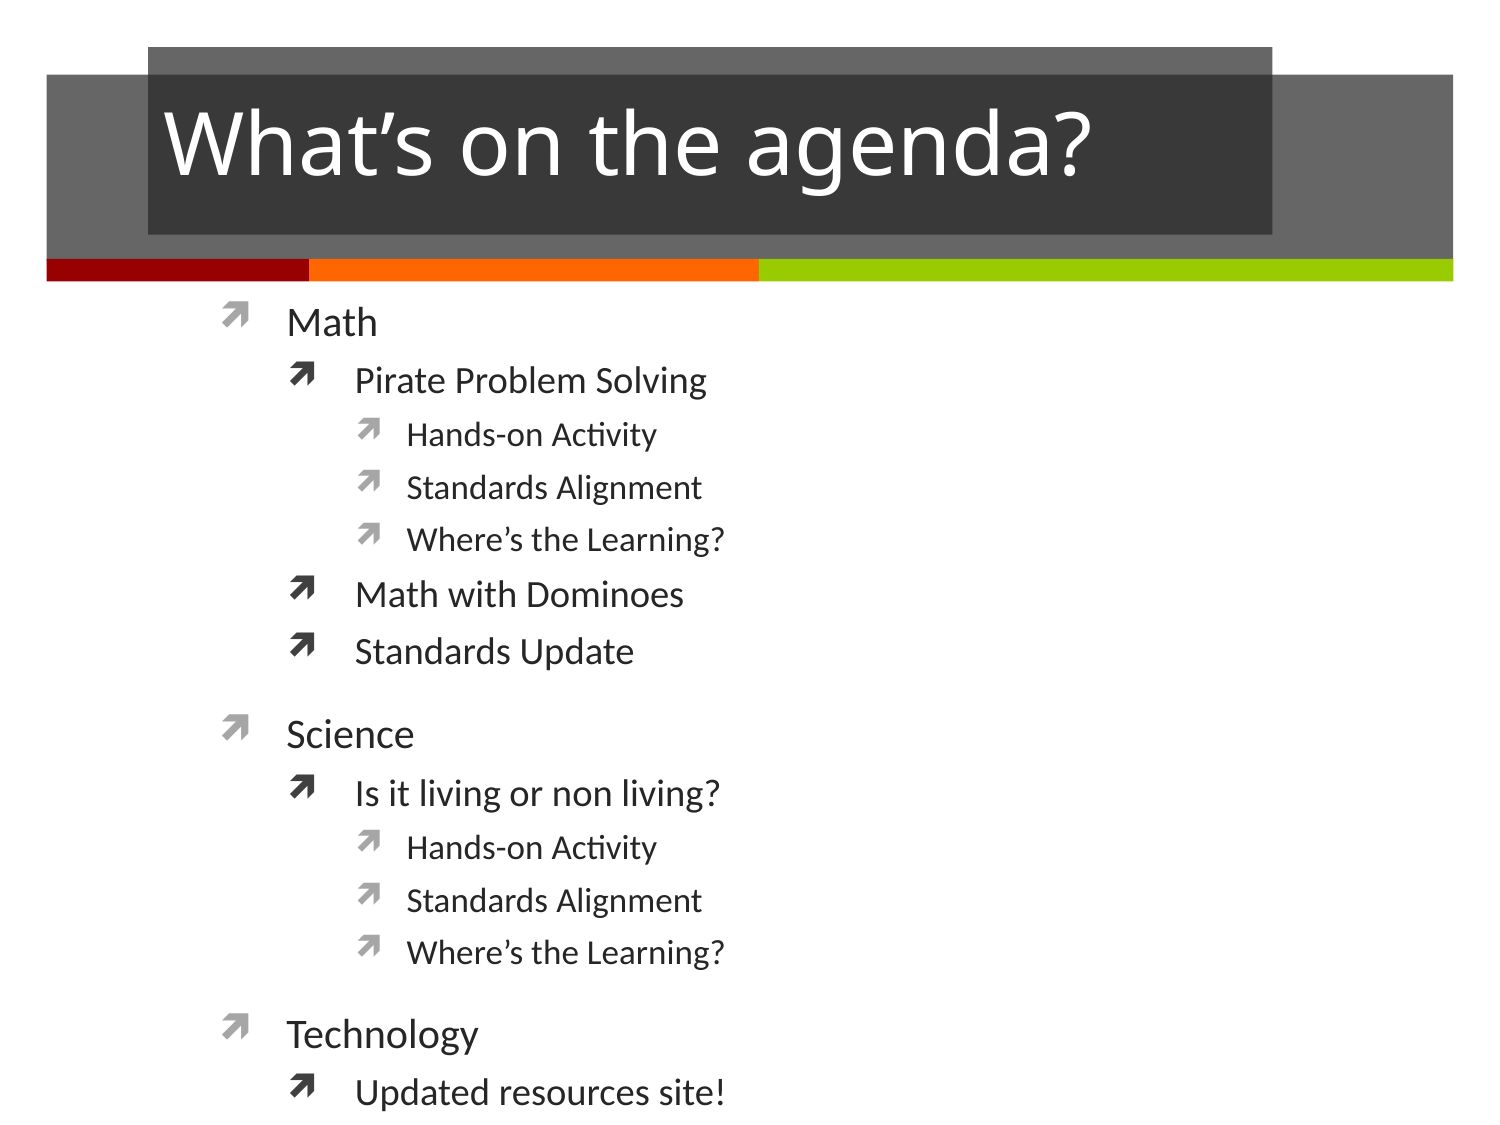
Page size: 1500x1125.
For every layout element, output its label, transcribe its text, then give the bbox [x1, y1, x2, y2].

title What’s on the agenda? [148, 47, 1273, 235]
list Math Pirate Problem Solving Hands-on Activity Standards Alignment Where’s the Learning? Math with Dominoes Standards Update Science Is it living or non living? Hands-on Activity Standards Alignment Where’s the Learning? Technology Updated resources site! [203, 286, 1254, 1125]
